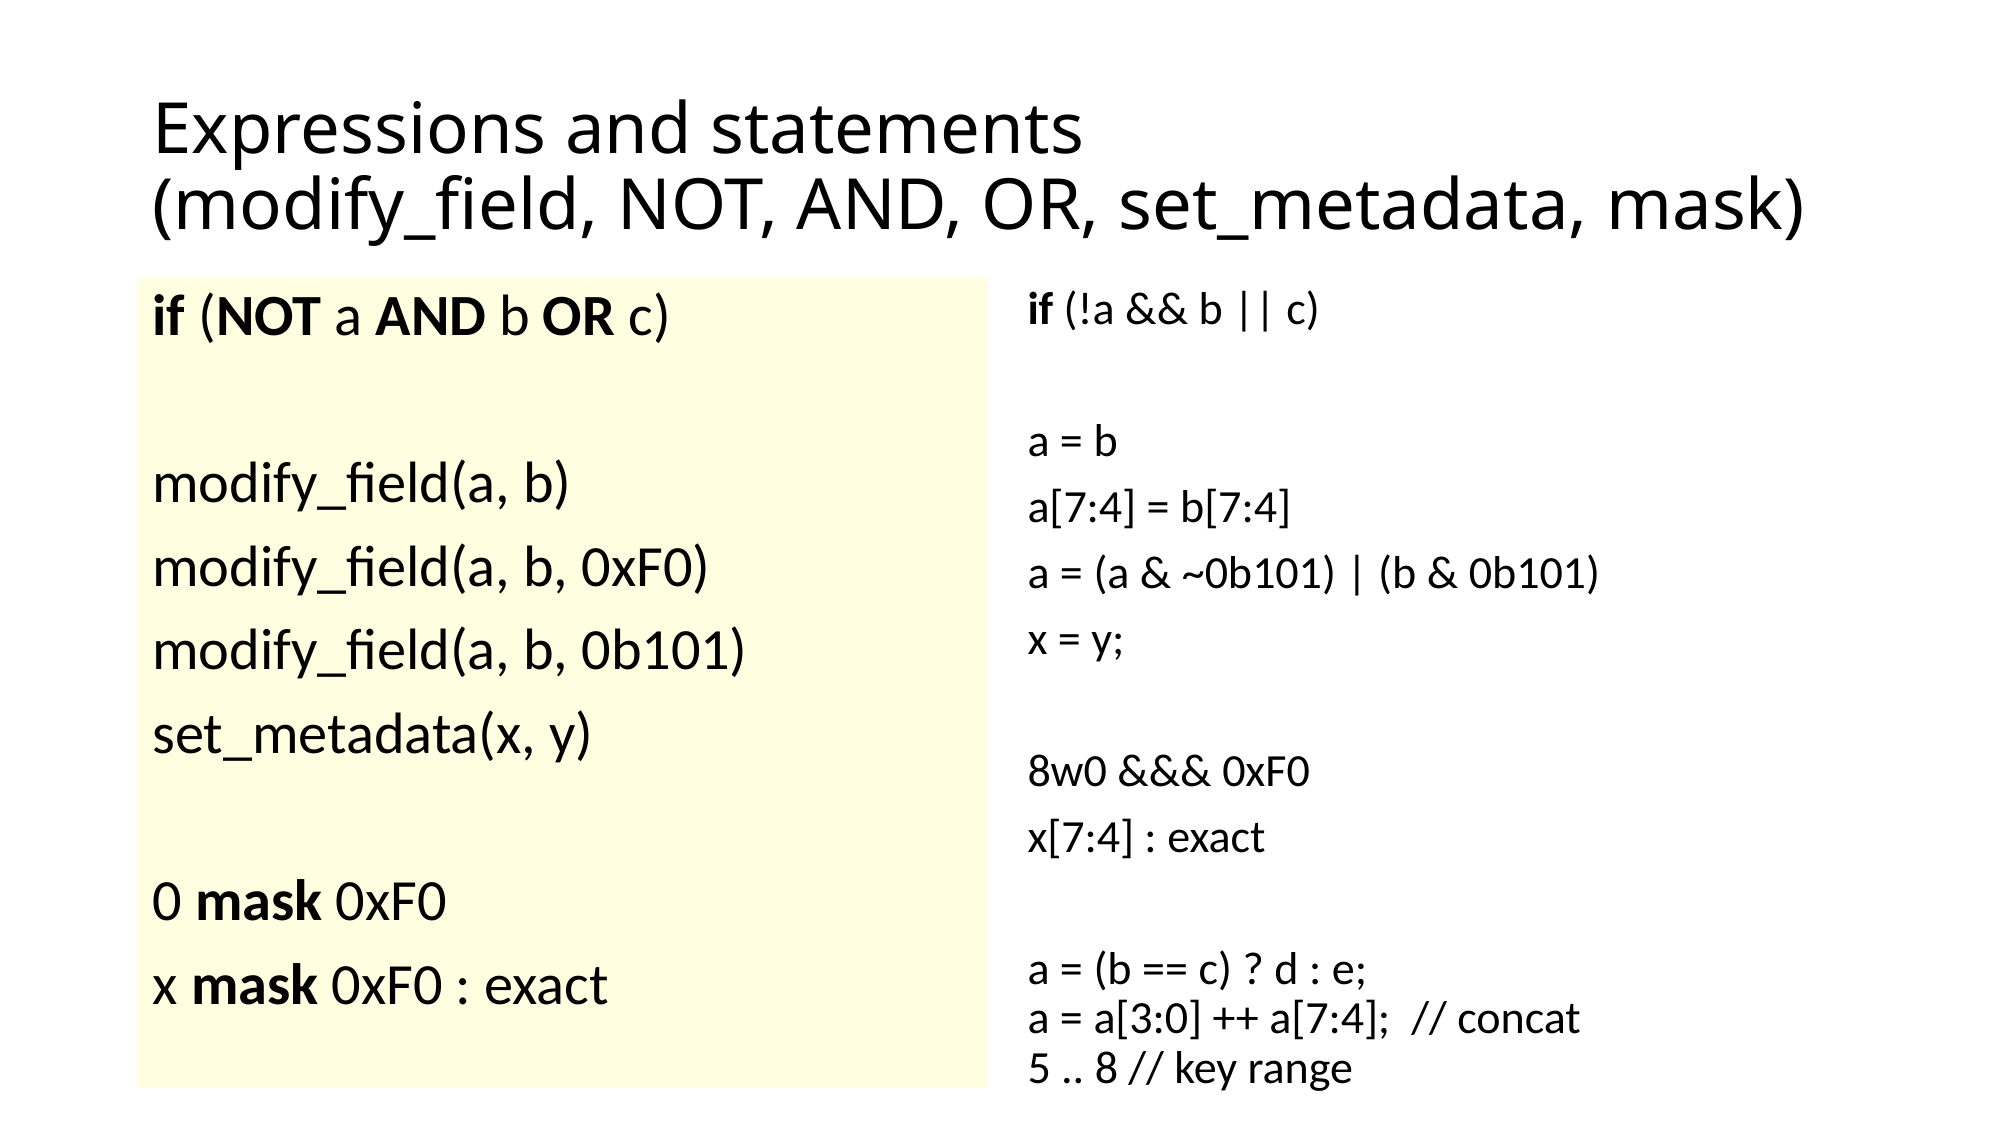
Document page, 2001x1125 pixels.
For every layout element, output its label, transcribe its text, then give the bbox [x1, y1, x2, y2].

title Expressions and statements (modify_field, NOT, AND, OR, set_metadata, mask) [137, 59, 1863, 278]
list if (!a && b || c) a = b a[7:4] = b[7:4] a = (a & ~0b101) | (b & 0b101) x = y; 8w0 &&& 0xF0 x[7:4] : exact a = (b == c) ? d : e; a = a[3:0] ++ a[7:4]; // concat 5 .. 8 // key range [1012, 277, 1863, 1103]
list if (NOT a AND b OR c) modify_field(a, b) modify_field(a, b, 0xF0) modify_field(a, b, 0b101) set_metadata(x, y) 0 mask 0xF0 x mask 0xF0 : exact [137, 277, 988, 1088]
